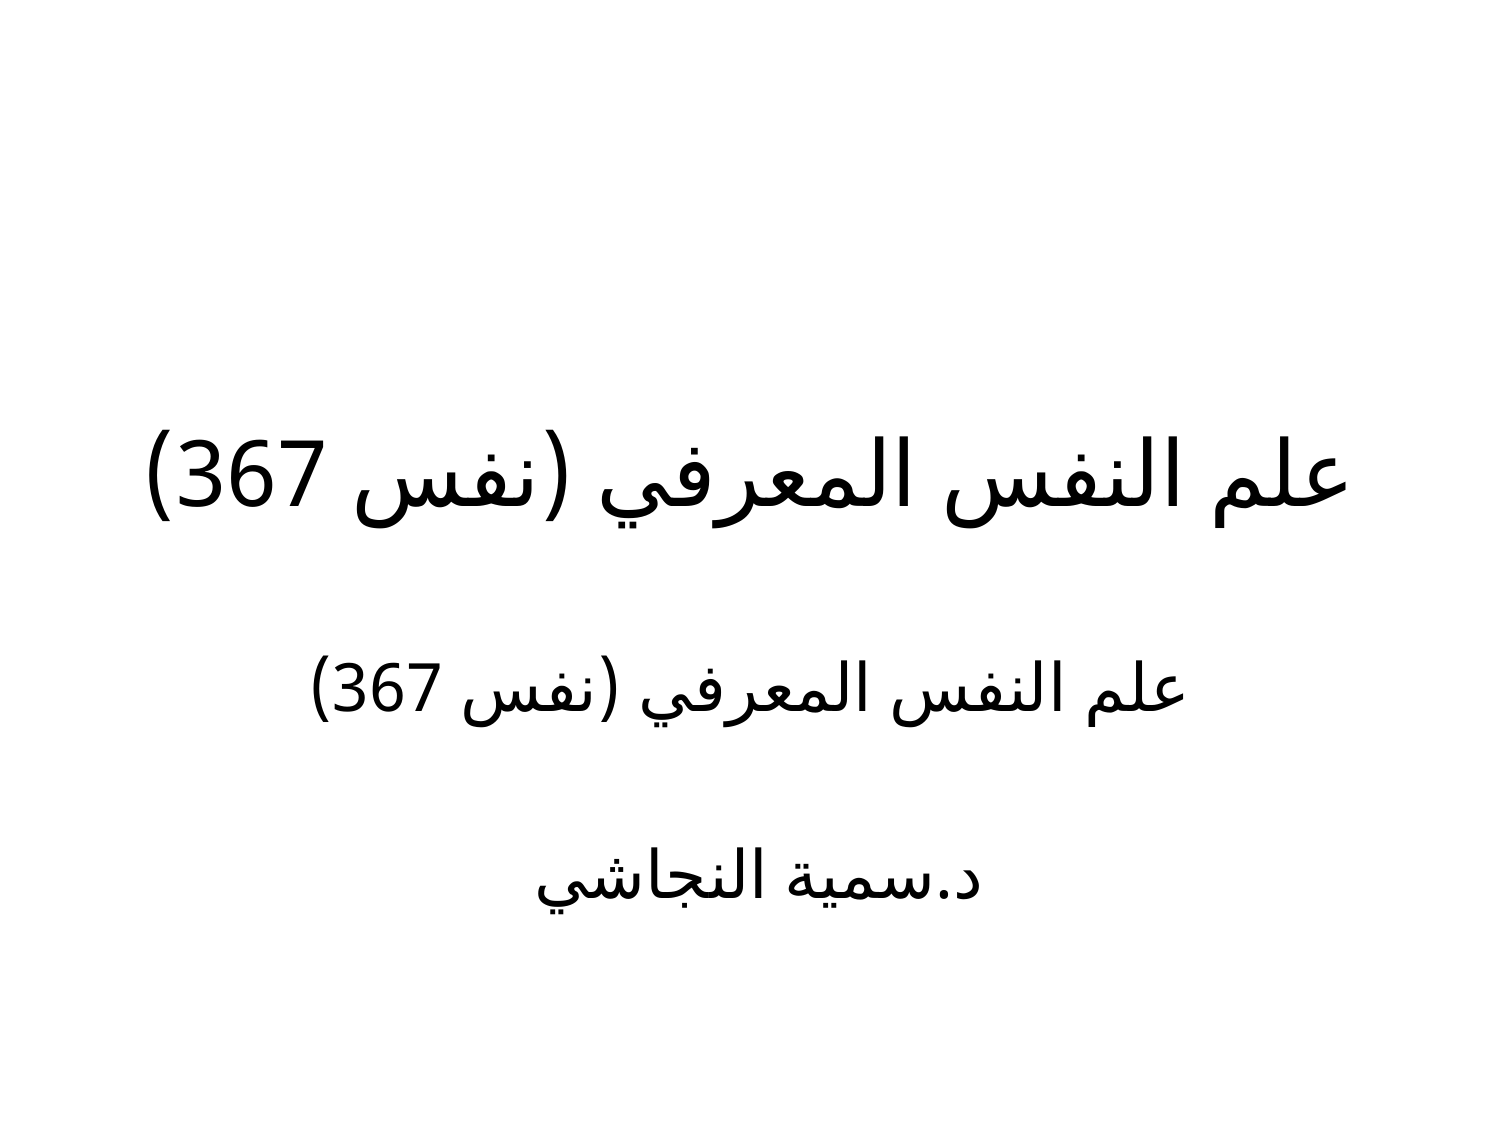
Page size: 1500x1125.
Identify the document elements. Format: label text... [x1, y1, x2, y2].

title علم النفس المعرفي (نفس 367) [112, 349, 1388, 591]
subtitle علم النفس المعرفي (نفس 367) د.سمية النجاشي [225, 637, 1275, 925]
